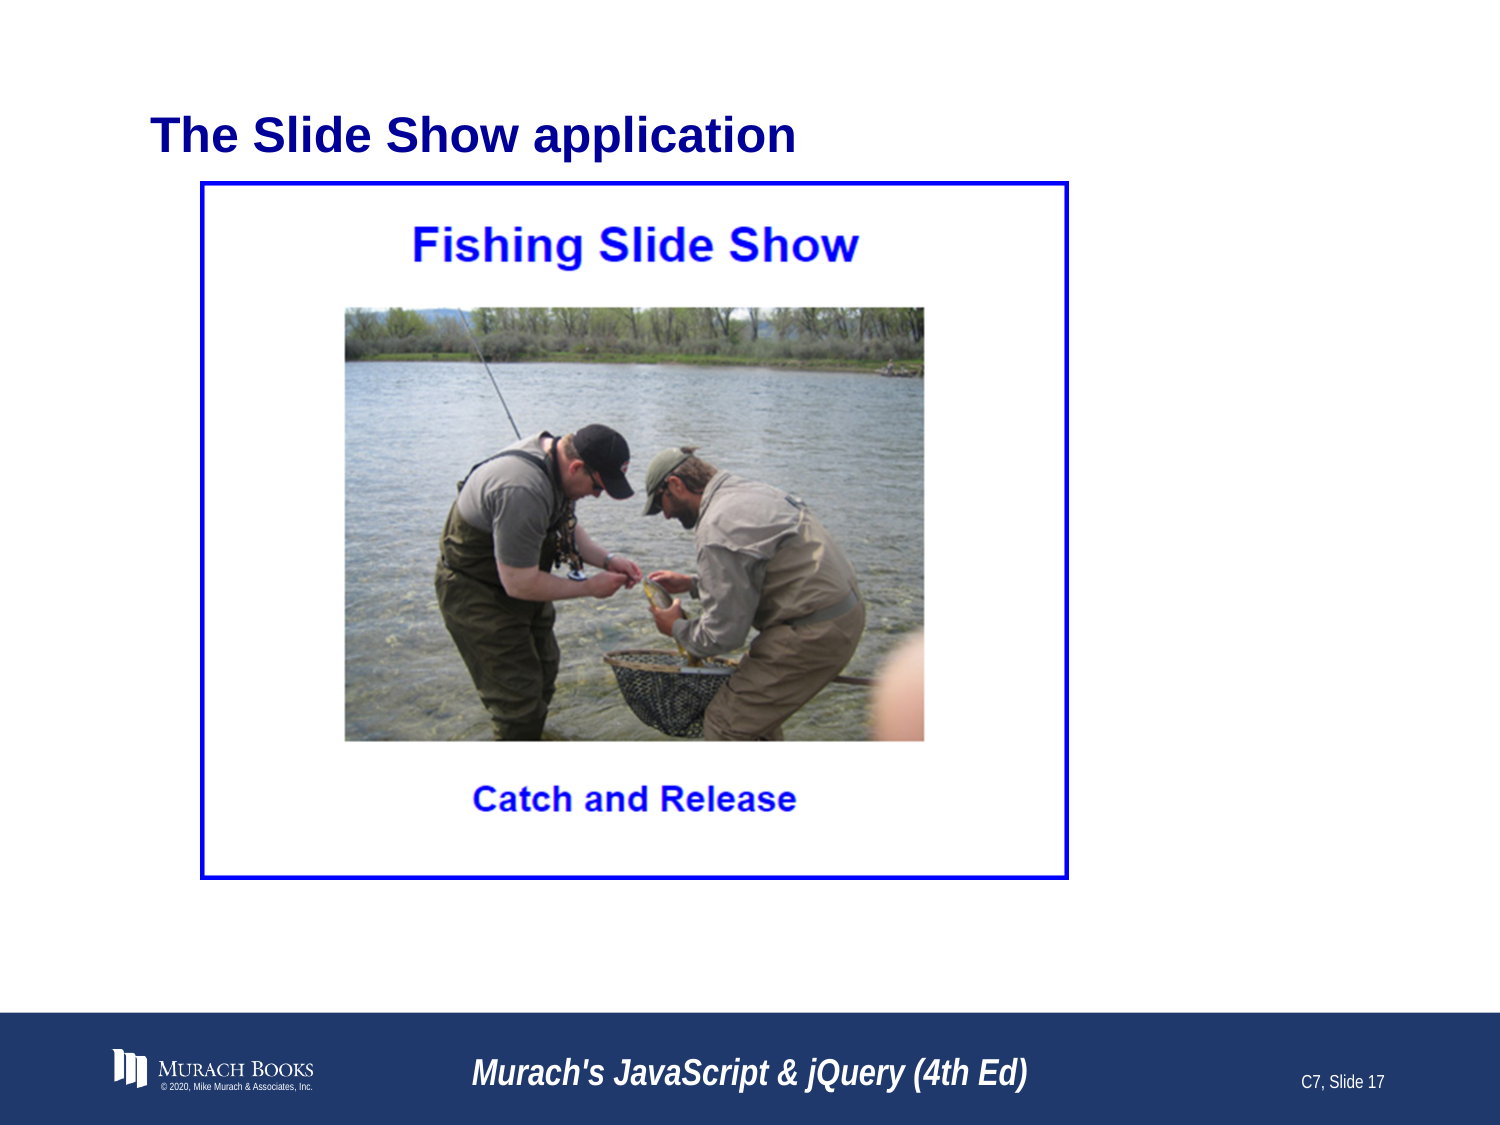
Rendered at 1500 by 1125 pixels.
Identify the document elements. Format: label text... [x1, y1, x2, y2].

slide_number C7, Slide 17 [1087, 1025, 1400, 1100]
slide_number Murach's JavaScript & jQuery (4th Ed) [463, 1025, 1050, 1100]
footer © 2020, Mike Murach & Associates, Inc. [12, 1025, 463, 1100]
title The Slide Show application [150, 102, 1350, 164]
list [199, 181, 1069, 881]
